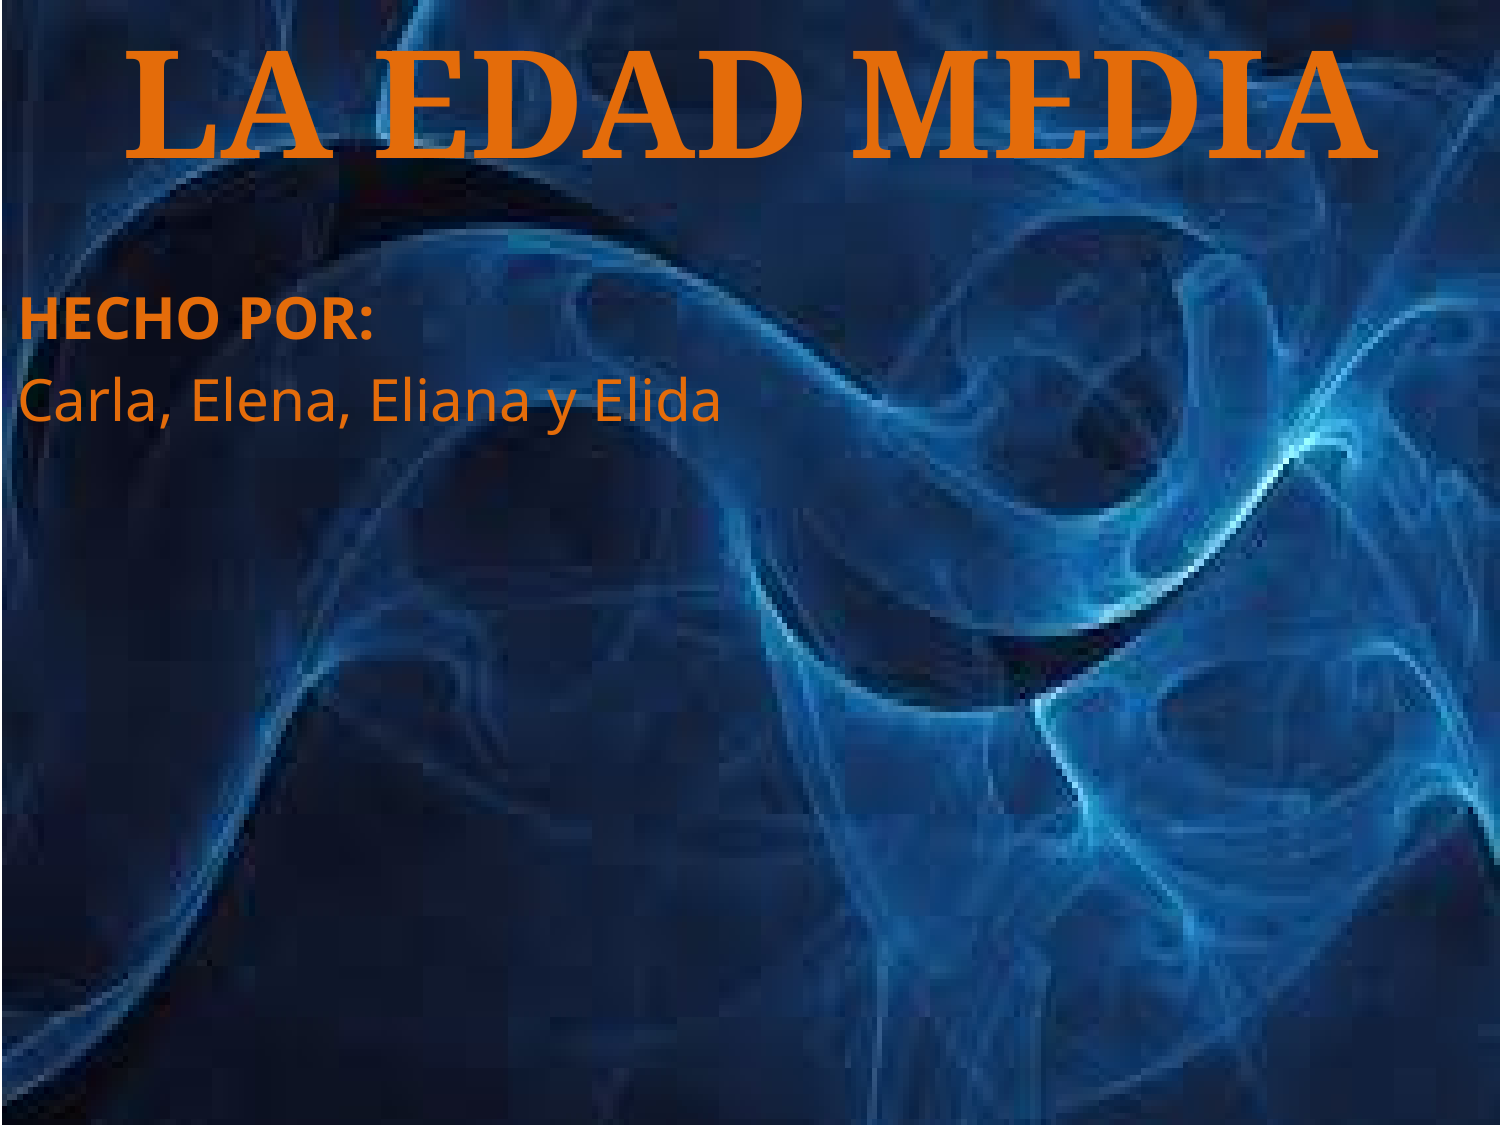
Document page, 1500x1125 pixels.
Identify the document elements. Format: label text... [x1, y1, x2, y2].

subtitle LA EDAD MEDIA HECHO POR: Carla, Elena, Eliana y Elida [2, 0, 1500, 1125]
